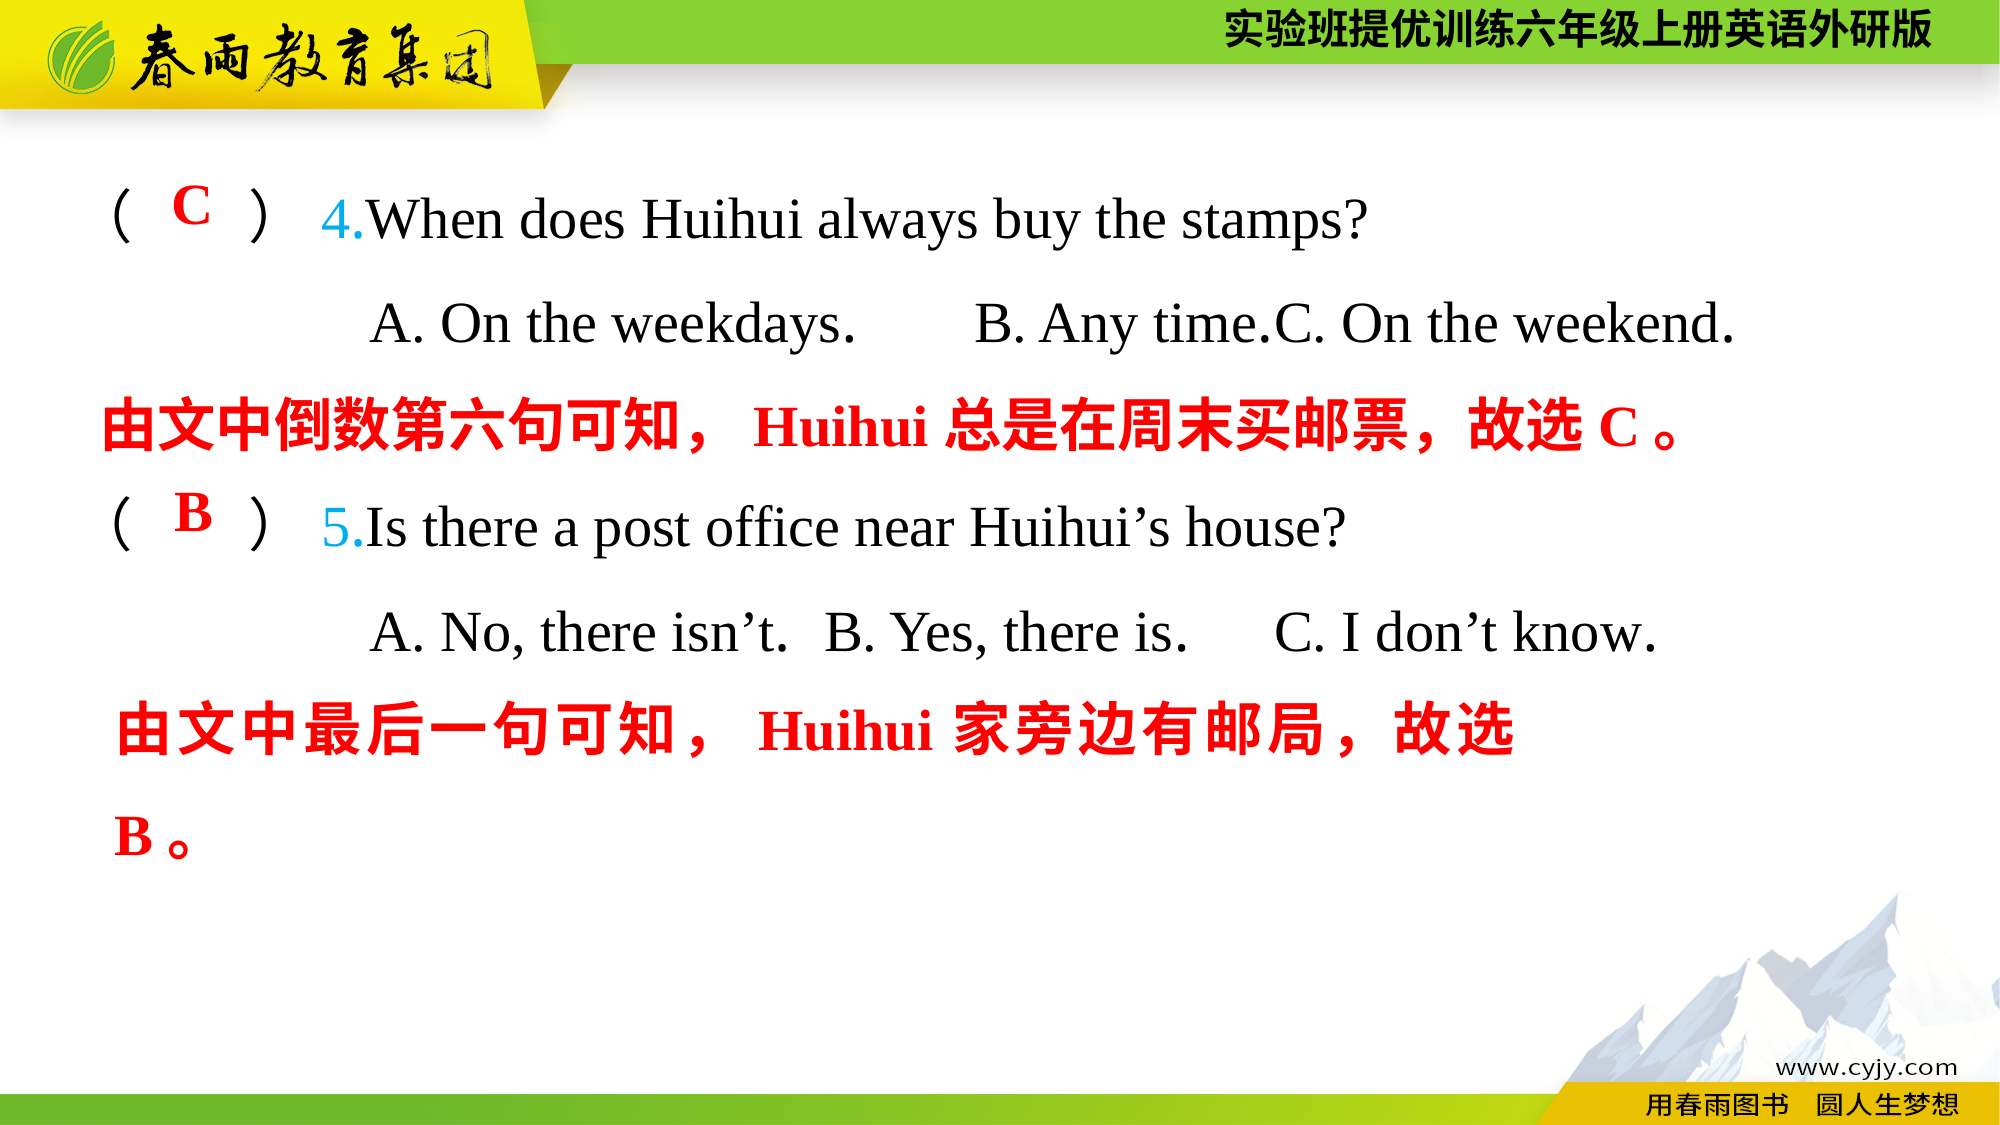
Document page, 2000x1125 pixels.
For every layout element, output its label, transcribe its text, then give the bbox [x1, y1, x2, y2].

picture [0, 0, 2000, 1125]
text_box 由文中最后一句可知，Huihui家旁边有邮局，故选B。 [99, 649, 1544, 874]
list （ ）4.When does Huihui always buy the stamps? A. On the weekdays. B. Any time. C. On the weekend. [59, 137, 1944, 365]
text_box 由文中倒数第六句可知，Huihui总是在周末买邮票，故选C。 [84, 345, 1944, 445]
text_box （ ）5.Is there a post office near Huihui’s house? A. No, there isn’t. B. Yes, there is. C. I don’t know. [59, 445, 1944, 671]
text_box B [160, 465, 229, 551]
text_box C [156, 158, 229, 244]
